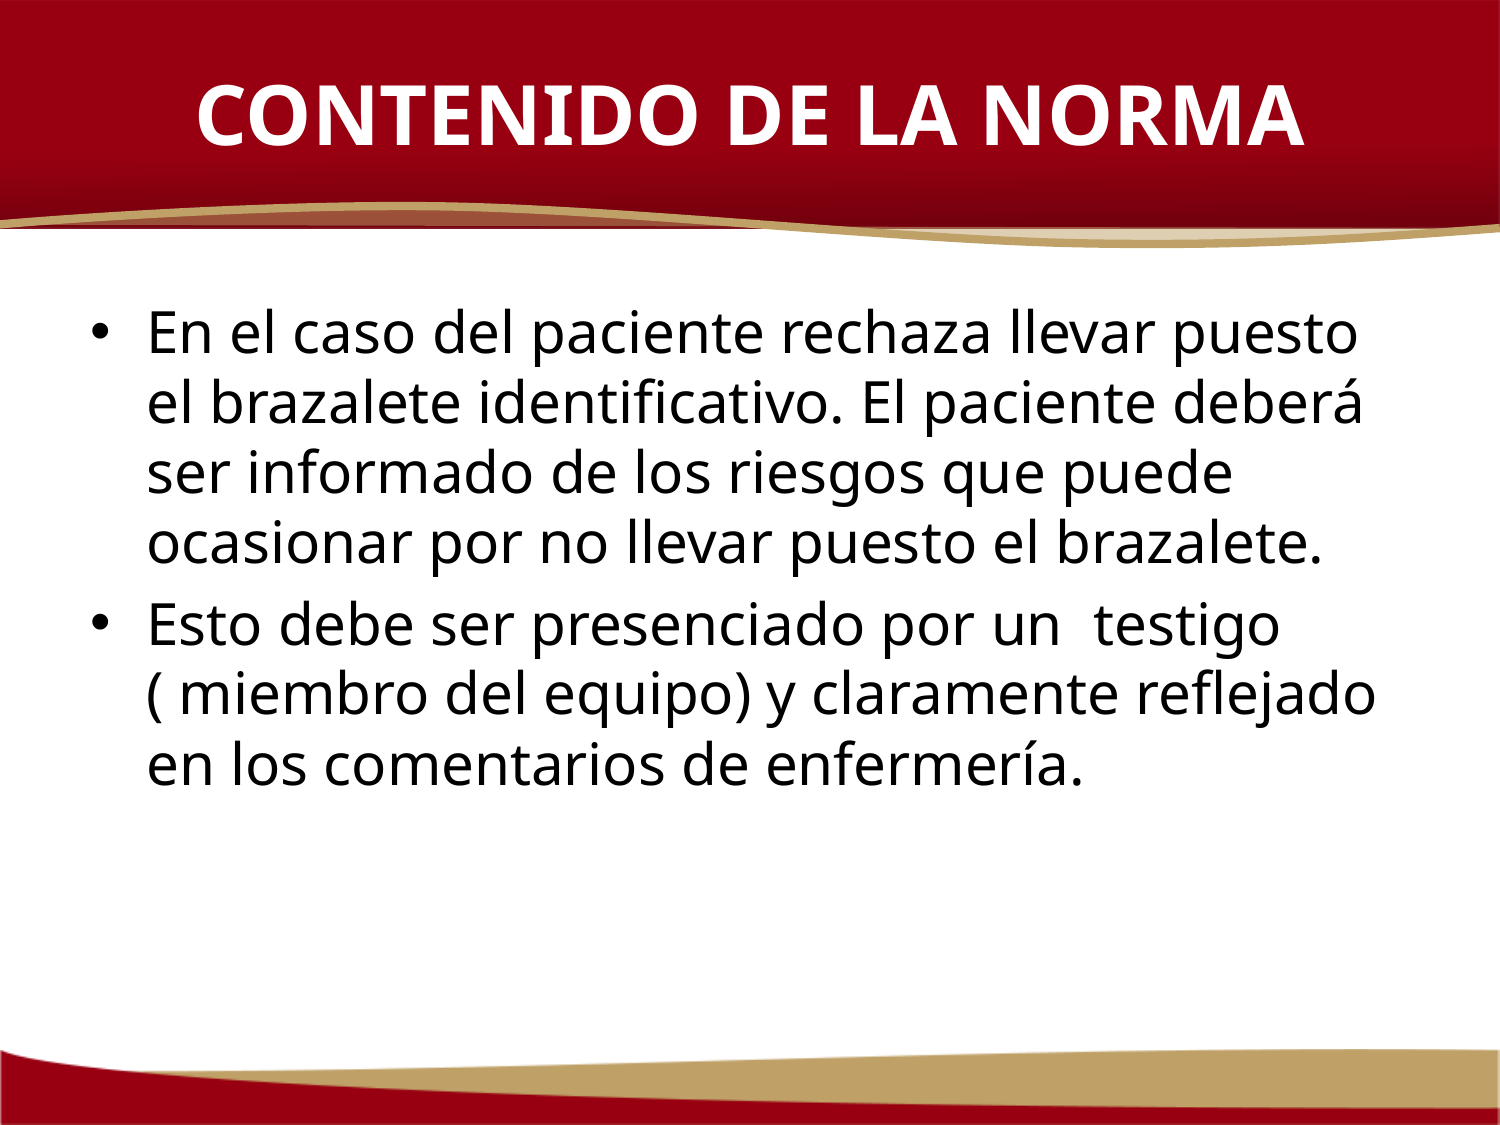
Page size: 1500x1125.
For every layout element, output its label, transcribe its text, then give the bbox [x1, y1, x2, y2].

title CONTENIDO DE LA NORMA [75, 37, 1425, 188]
list En el caso del paciente rechaza llevar puesto el brazalete identificativo. El paciente deberá ser informado de los riesgos que puede ocasionar por no llevar puesto el brazalete. Esto debe ser presenciado por un testigo ( miembro del equipo) y claramente reflejado en los comentarios de enfermería. [75, 287, 1425, 913]
picture [0, 0, 1500, 227]
picture [7, 225, 751, 229]
picture [0, 1049, 1500, 1125]
